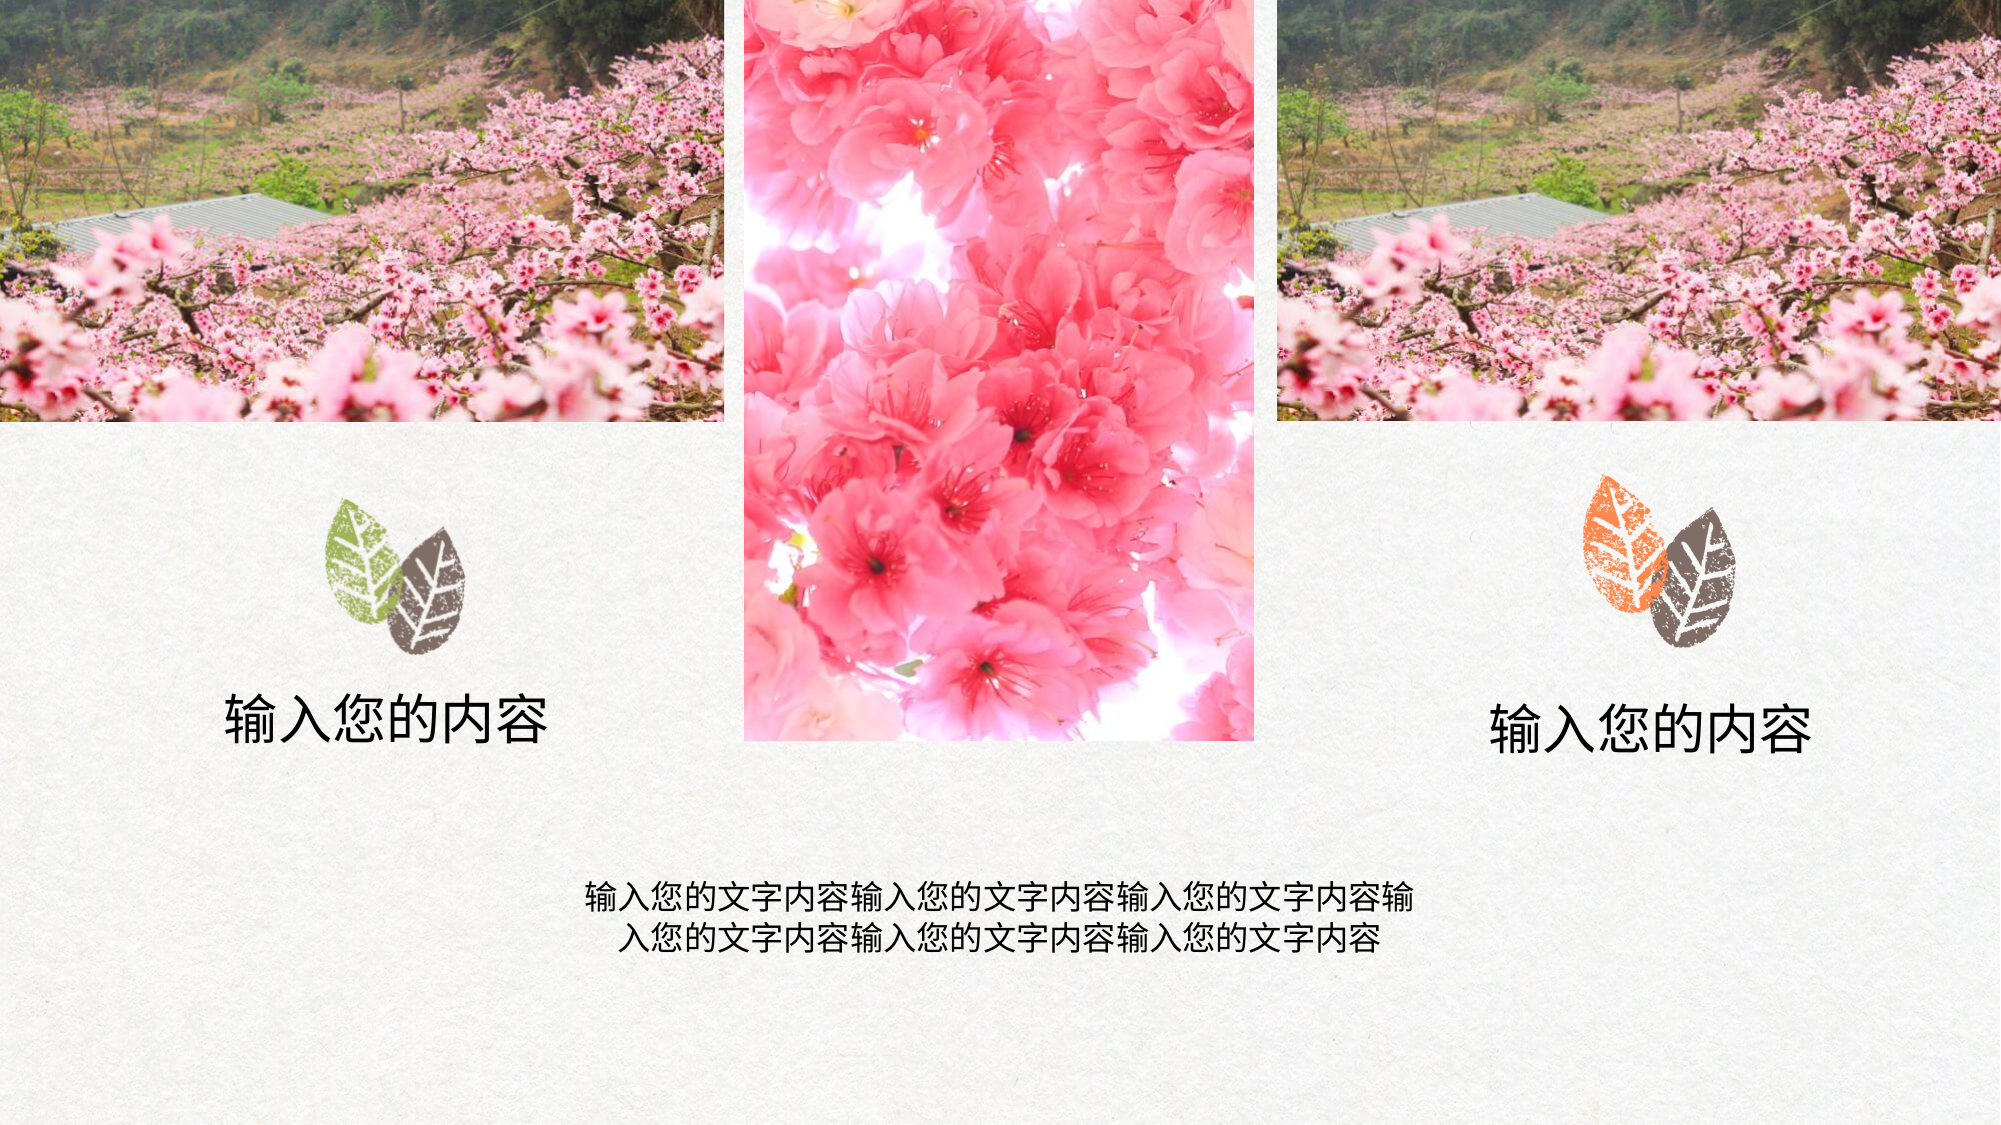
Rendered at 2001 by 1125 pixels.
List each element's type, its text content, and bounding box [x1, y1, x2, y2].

text_box [0, 0, 725, 423]
text_box 输入您的内容 [1474, 688, 1845, 769]
text_box 输入您的文字内容输入您的文字内容输入您的文字内容输入您的文字内容输入您的文字内容输入您的文字内容 [562, 869, 1438, 964]
text_box 输入您的内容 [209, 678, 582, 759]
text_box [1276, 0, 2000, 422]
picture [0, 0, 2000, 1125]
